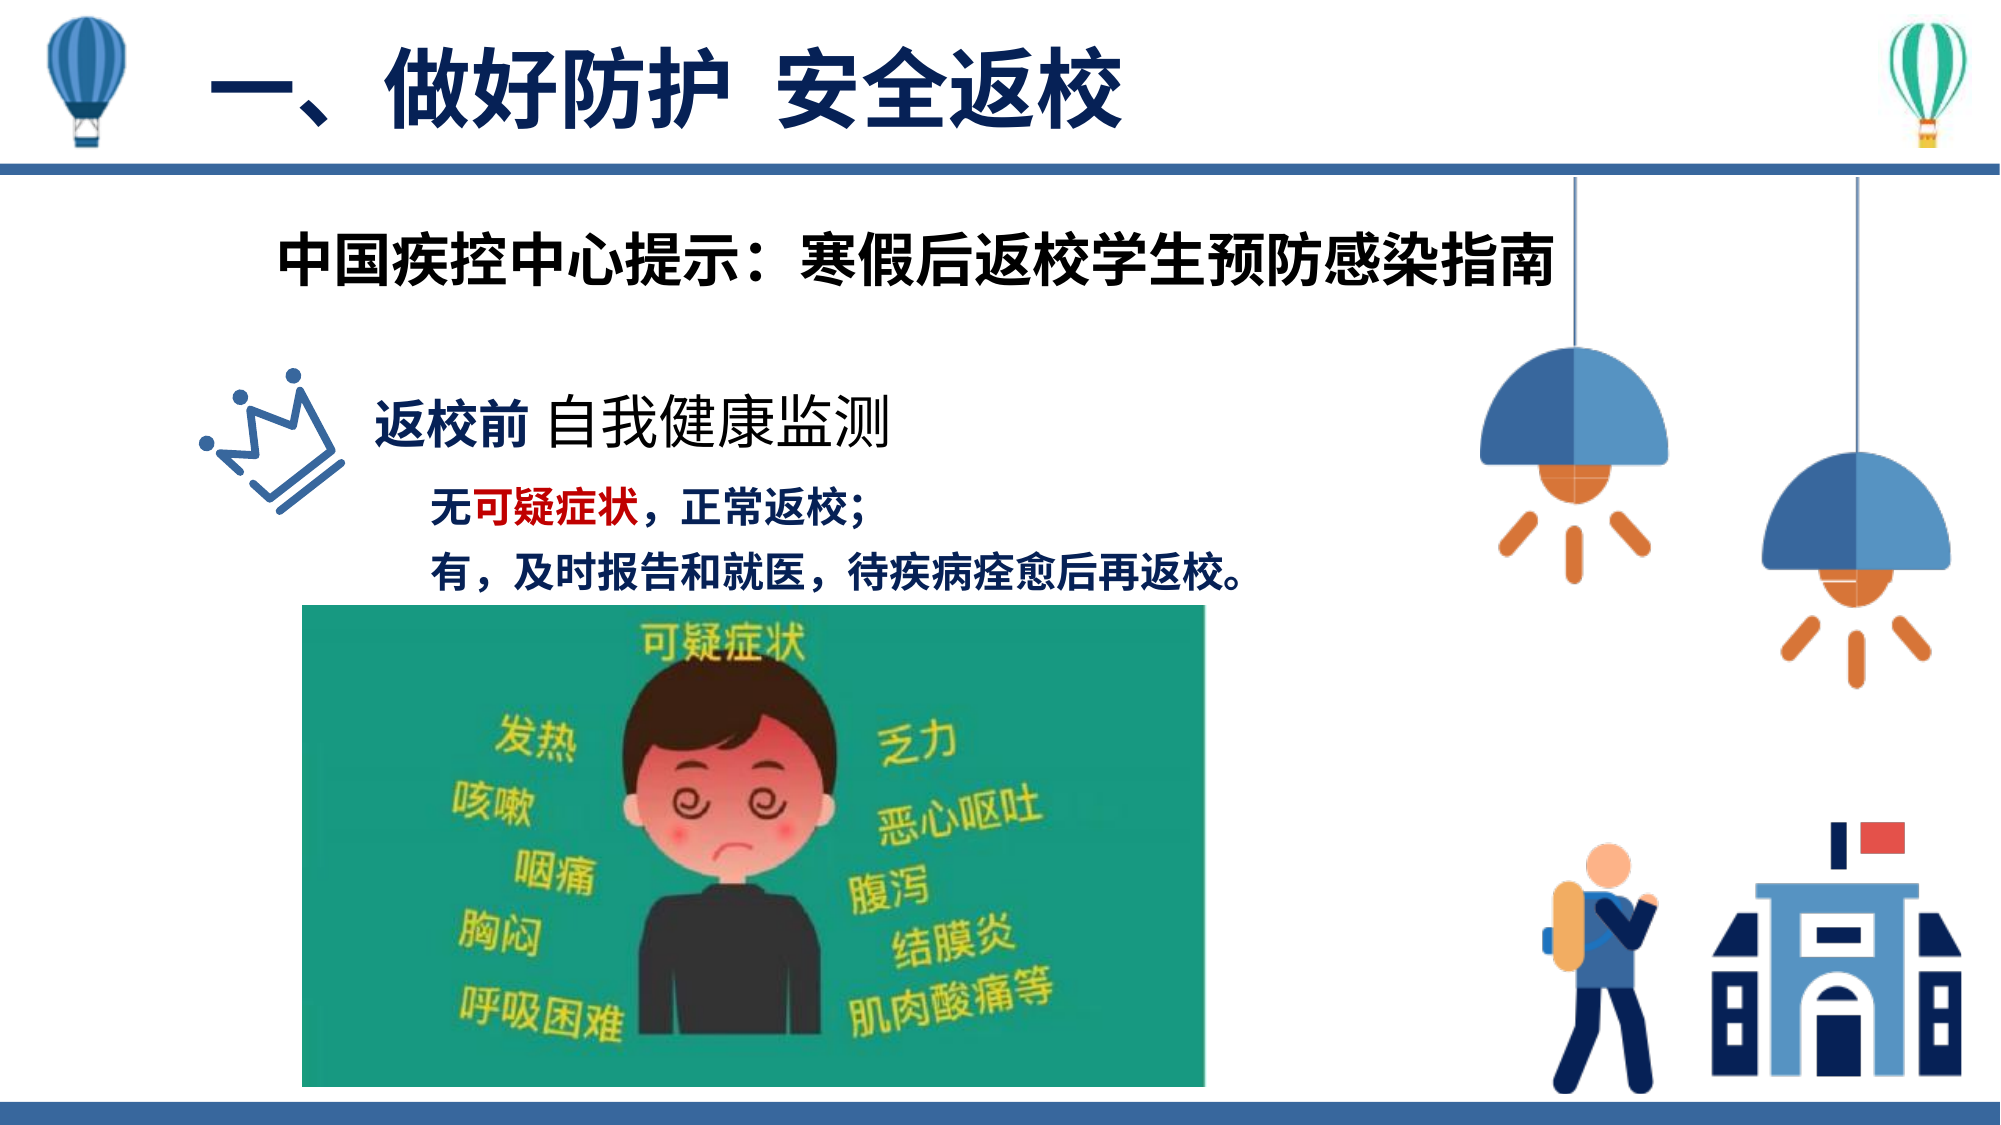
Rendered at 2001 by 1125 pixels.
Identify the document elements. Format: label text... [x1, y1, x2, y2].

picture [302, 605, 1207, 1087]
text_box 中国疾控中心提示：寒假后返校学生预防感染指南 [260, 215, 1480, 301]
text_box 一、做好防护 安全返校 [194, 26, 1592, 146]
picture [1480, 177, 1962, 1094]
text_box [211, 377, 338, 504]
text_box 无可疑症状，正常返校； 有，及时报告和就医，待疾病痊愈后再返校。 [415, 458, 1294, 604]
text_box [0, 163, 2000, 176]
picture [34, 0, 160, 170]
text_box [0, 1101, 2000, 1125]
text_box 返校前 自我健康监测 [360, 377, 924, 463]
picture [1878, 14, 1972, 148]
